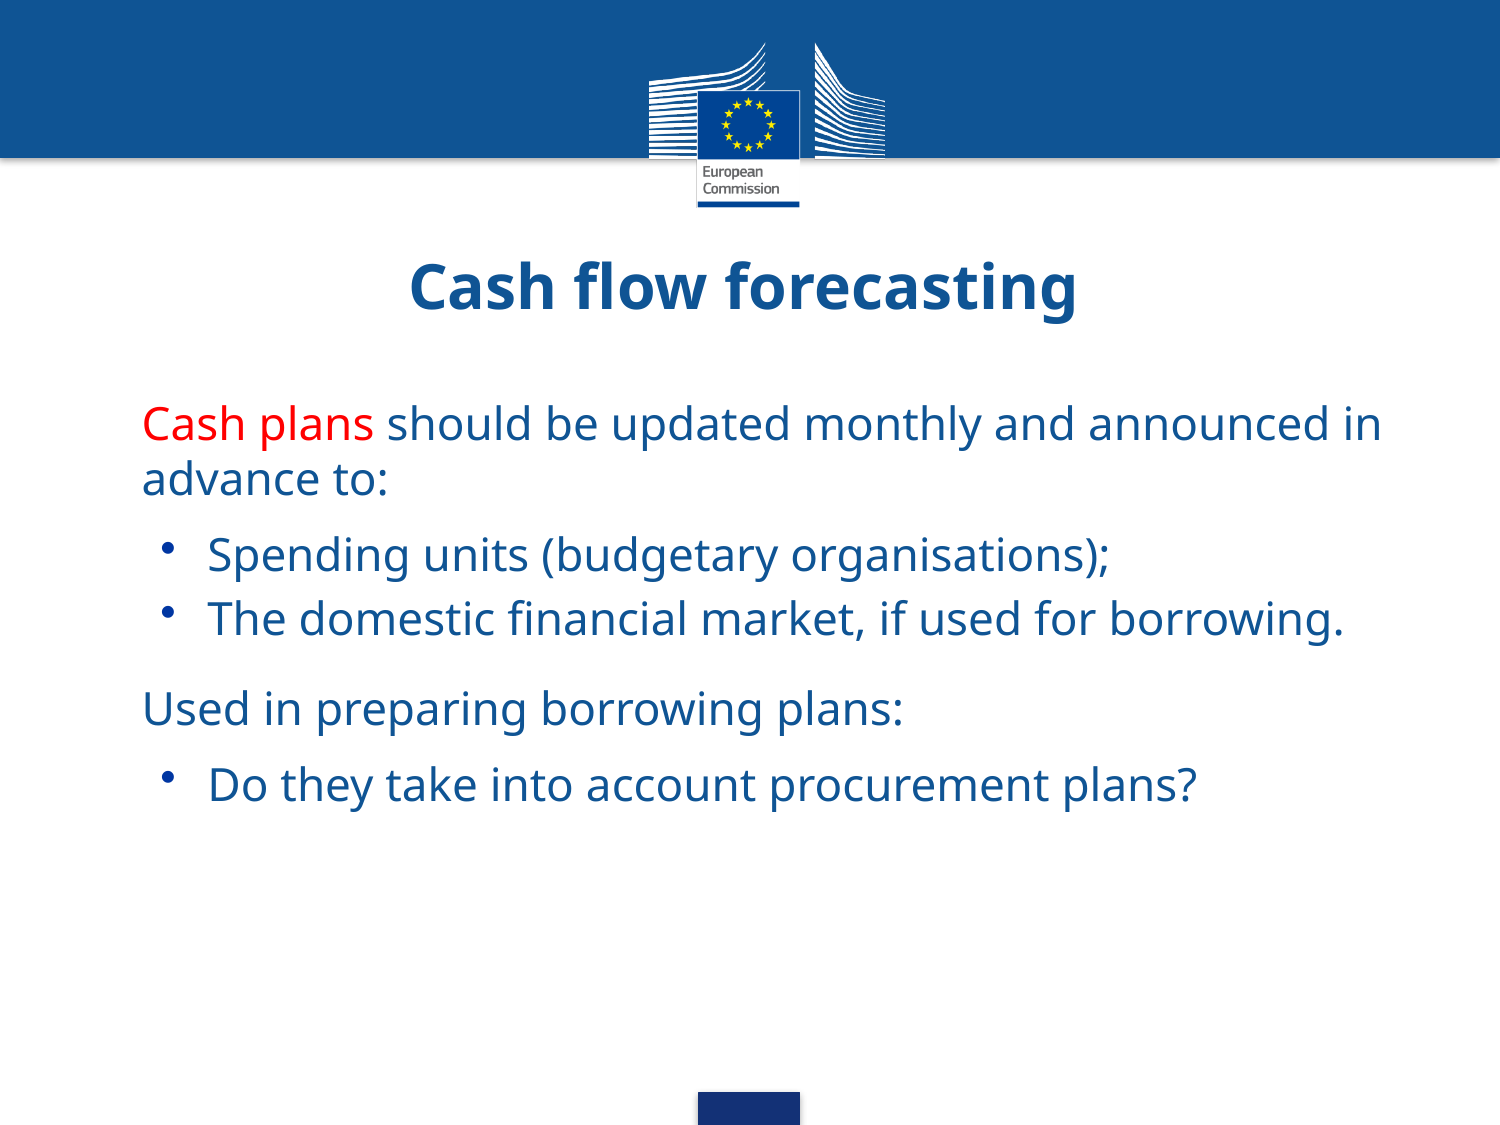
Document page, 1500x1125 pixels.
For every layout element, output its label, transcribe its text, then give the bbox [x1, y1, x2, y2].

list Cash plans should be updated monthly and announced in advance to: Spending units (budgetary organisations); The domestic financial market, if used for borrowing. Used in preparing borrowing plans: Do they take into account procurement plans? [70, 386, 1448, 988]
title Cash flow forecasting [76, 207, 1428, 362]
picture [649, 42, 885, 207]
